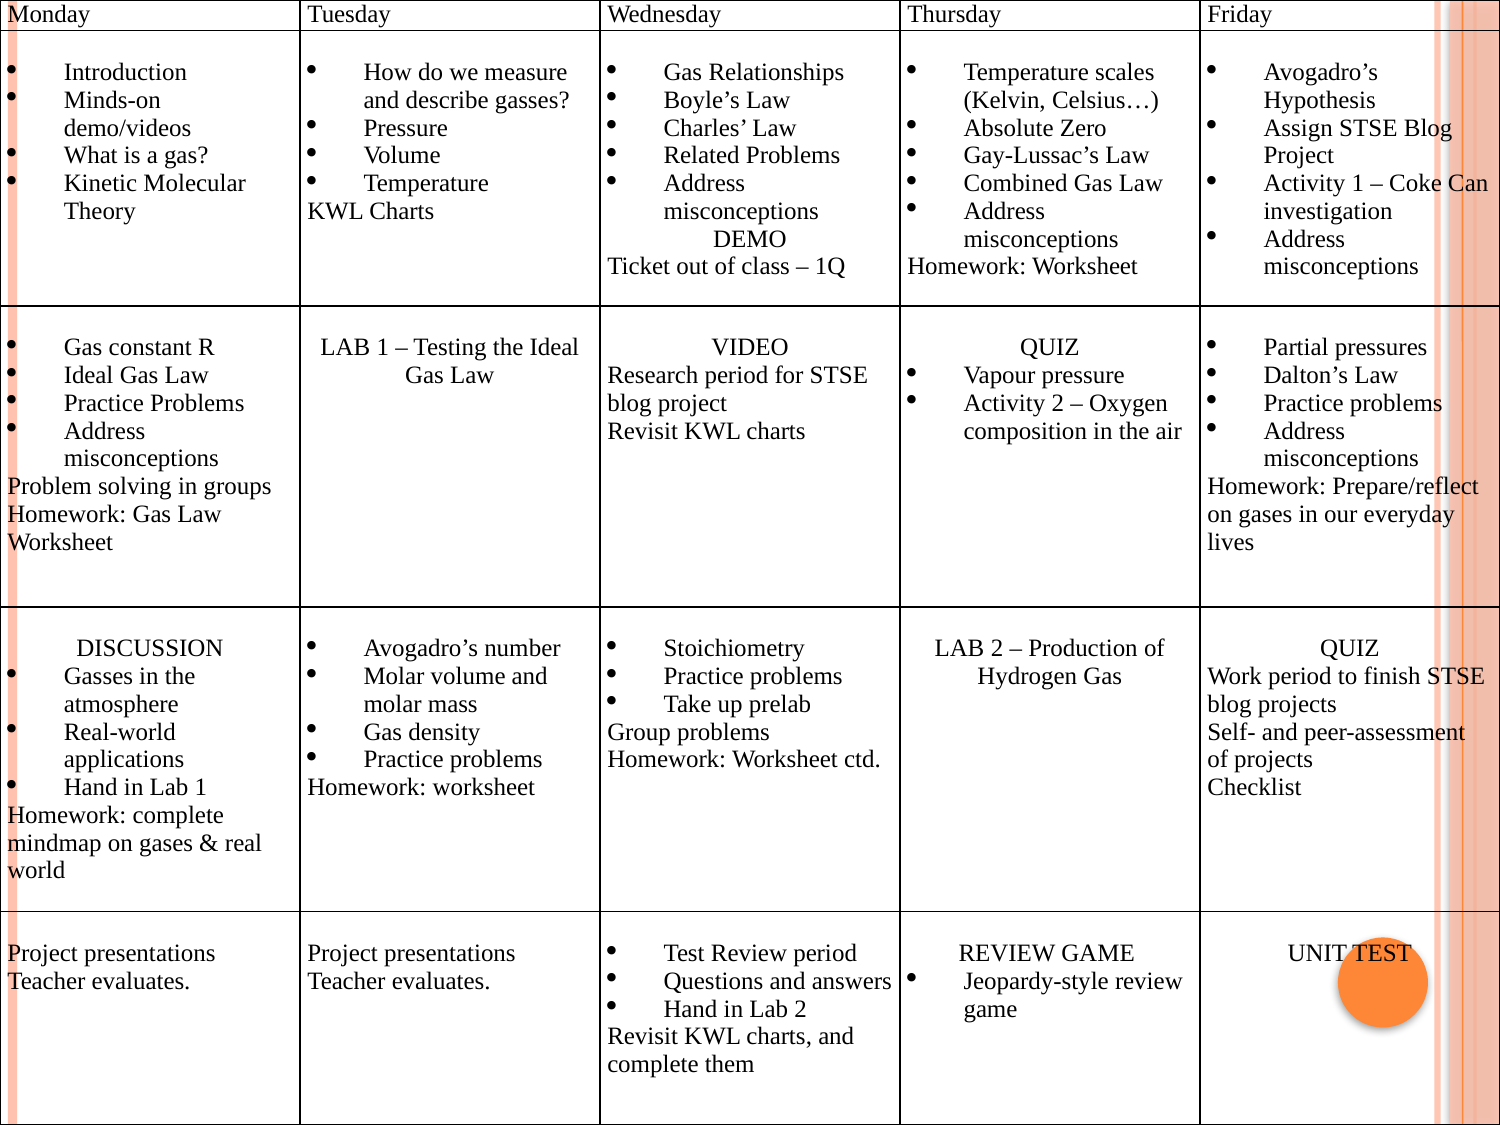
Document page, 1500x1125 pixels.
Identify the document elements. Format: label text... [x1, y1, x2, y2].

table_cell Project presentations Teacher evaluates. [301, 912, 599, 1124]
table_header Friday [1201, 1, 1499, 30]
table_cell Gas Relationships Boyle’s Law Charles’ Law Related Problems Address misconceptions DEMO Ticket out of class – 1Q [601, 31, 899, 305]
table_cell Avogadro’s number Molar volume and molar mass Gas density Practice problems Homework: worksheet [301, 608, 599, 911]
table_cell VIDEO Research period for STSE blog project Revisit KWL charts [601, 307, 899, 606]
table_cell Temperature scales (Kelvin, Celsius…) Absolute Zero Gay-Lussac’s Law Combined Gas Law Address misconceptions Homework: Worksheet [901, 31, 1199, 305]
table_cell Partial pressures Dalton’s Law Practice problems Address misconceptions Homework: Prepare/reflect on gases in our everyday lives [1201, 307, 1499, 606]
table_cell LAB 1 – Testing the Ideal Gas Law [301, 307, 599, 606]
table_cell Test Review period Questions and answers Hand in Lab 2 Revisit KWL charts, and complete them [601, 912, 899, 1124]
table_cell Gas constant R Ideal Gas Law Practice Problems Address misconceptions Problem solving in groups Homework: Gas Law Worksheet [1, 307, 299, 606]
table_cell Avogadro’s Hypothesis Assign STSE Blog Project Activity 1 – Coke Can investigation Address misconceptions [1201, 31, 1499, 305]
table_cell How do we measure and describe gasses? Pressure Volume Temperature KWL Charts [301, 31, 599, 305]
table_cell QUIZ Vapour pressure Activity 2 – Oxygen composition in the air [901, 307, 1199, 606]
table_cell REVIEW GAME Jeopardy-style review game [901, 912, 1199, 1124]
table_header Wednesday [601, 1, 899, 30]
table_header Tuesday [301, 1, 599, 30]
table_header Thursday [901, 1, 1199, 30]
table_cell LAB 2 – Production of Hydrogen Gas [901, 608, 1199, 911]
table_cell UNIT TEST [1201, 912, 1499, 1124]
table_cell QUIZ Work period to finish STSE blog projects Self- and peer-assessment of projects Checklist [1201, 608, 1499, 911]
table_cell Stoichiometry Practice problems Take up prelab Group problems Homework: Worksheet ctd. [601, 608, 899, 911]
table_header Monday [1, 1, 299, 30]
table_cell Project presentations Teacher evaluates. [1, 912, 299, 1124]
table_cell Introduction Minds-on demo/videos What is a gas? Kinetic Molecular Theory [1, 31, 299, 305]
table_cell DISCUSSION Gasses in the atmosphere Real-world applications Hand in Lab 1 Homework: complete mindmap on gases & real world [1, 608, 299, 911]
